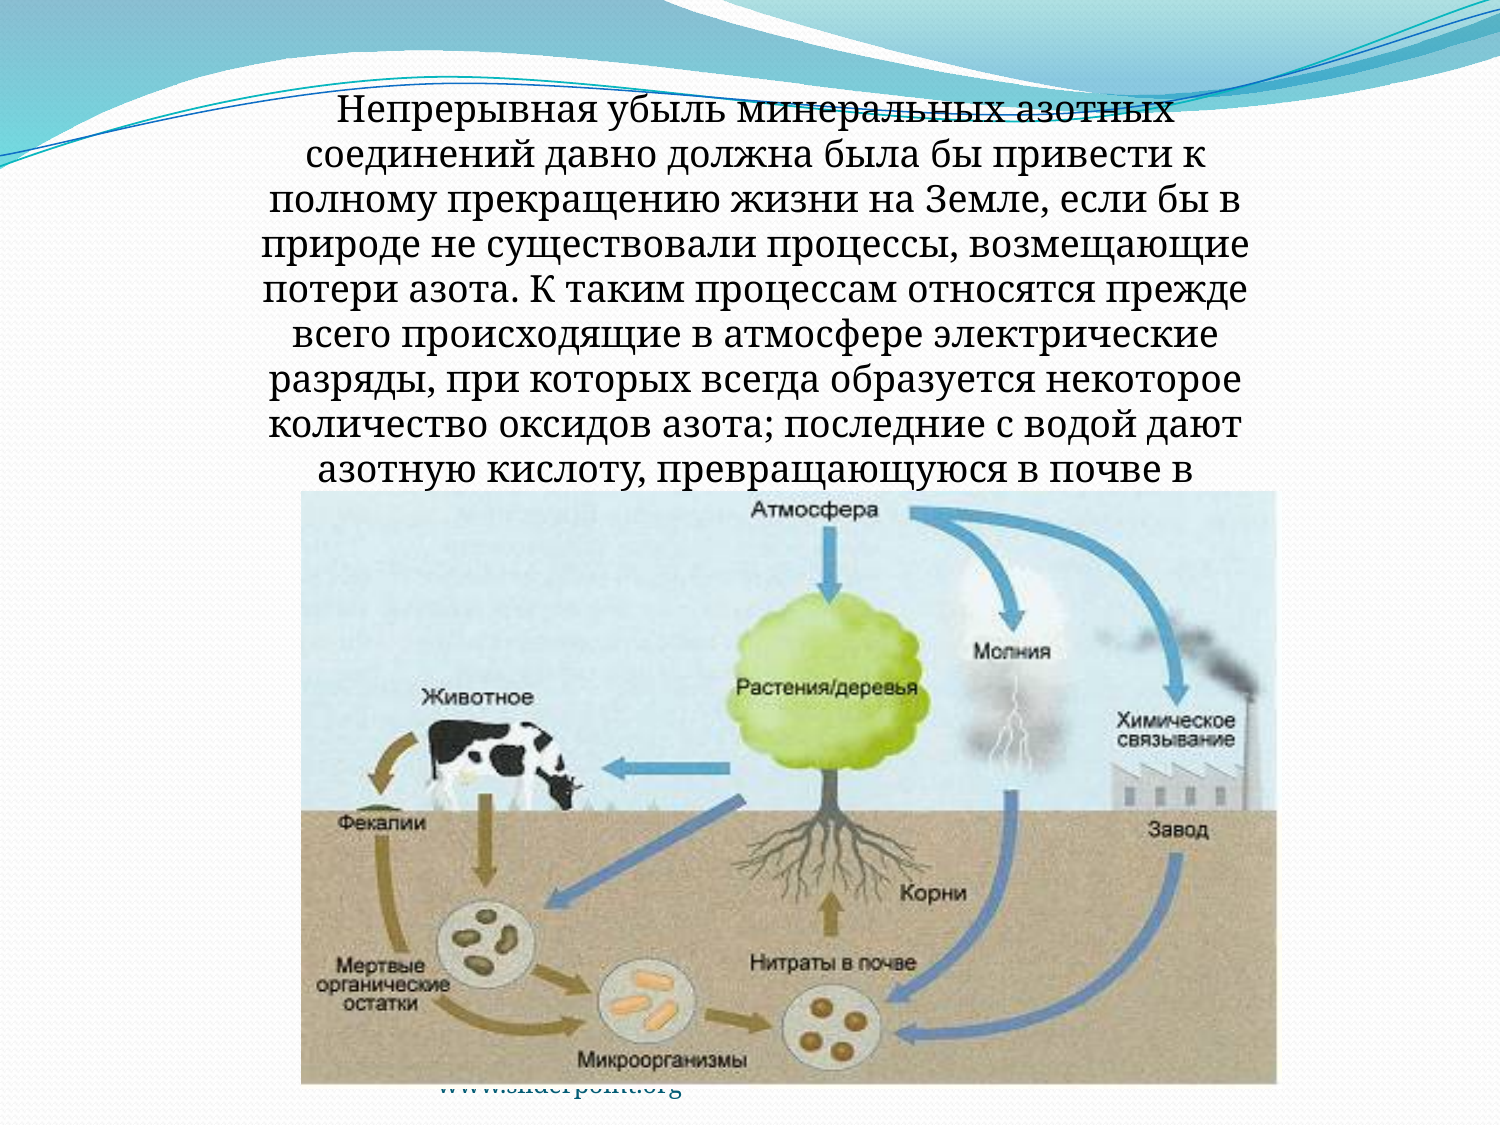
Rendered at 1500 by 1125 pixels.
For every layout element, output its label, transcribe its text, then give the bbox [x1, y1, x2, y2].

picture [300, 491, 1282, 1090]
text_box Непрерывная убыль минеральных азотных соединений давно должна была бы привести к полному прекращению жизни на Земле, если бы в природе не существовали процессы, возмещающие потери азота. К таким процессам относятся прежде всего происходящие в атмосфере электрические разряды, при которых всегда образуется некоторое количество оксидов азота; последние с водой дают азотную кислоту, превращающуюся в почве в нитраты. [230, 78, 1282, 543]
